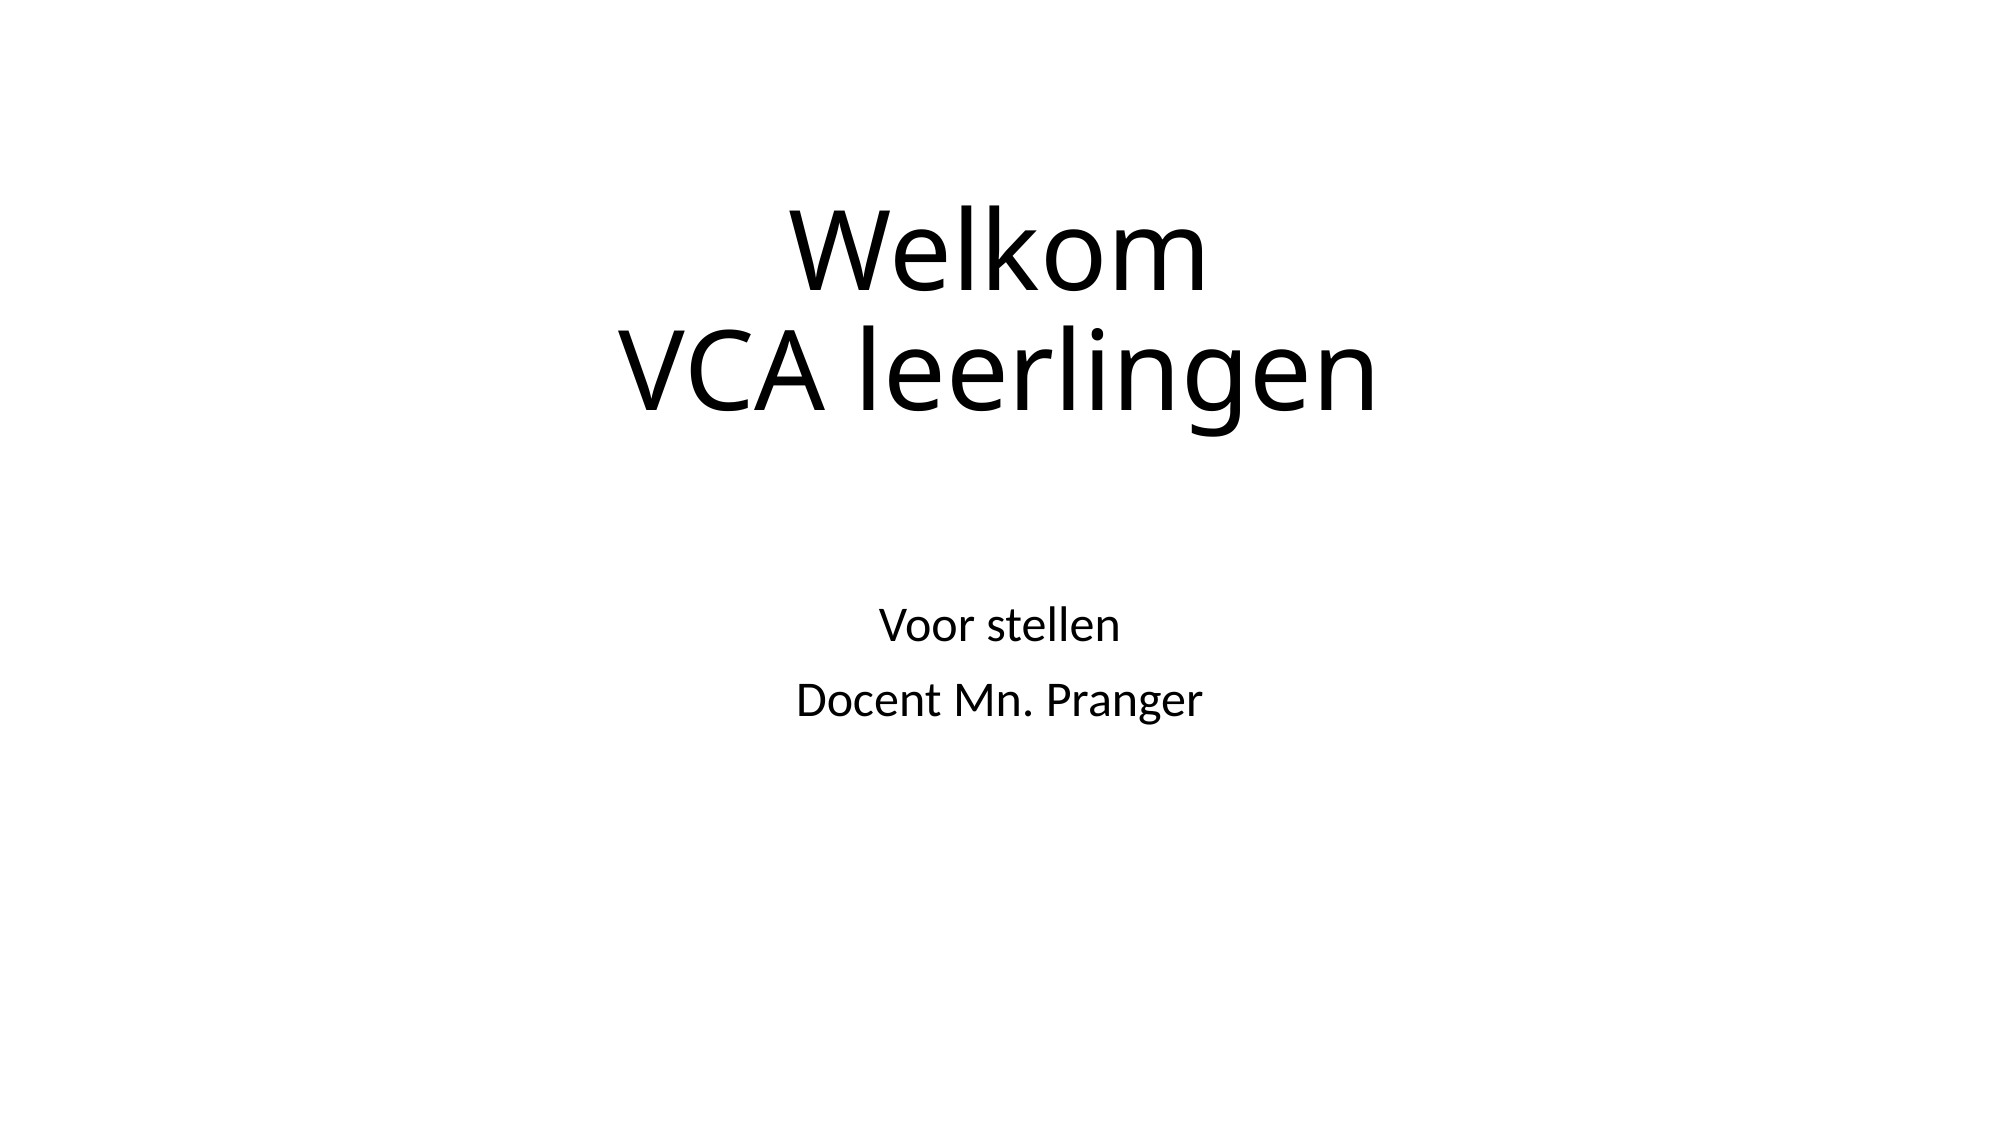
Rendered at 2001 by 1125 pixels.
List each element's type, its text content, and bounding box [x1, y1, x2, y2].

title Welkom VCA leerlingen [249, 184, 1750, 576]
subtitle Voor stellen Docent Mn. Pranger [249, 590, 1750, 863]
